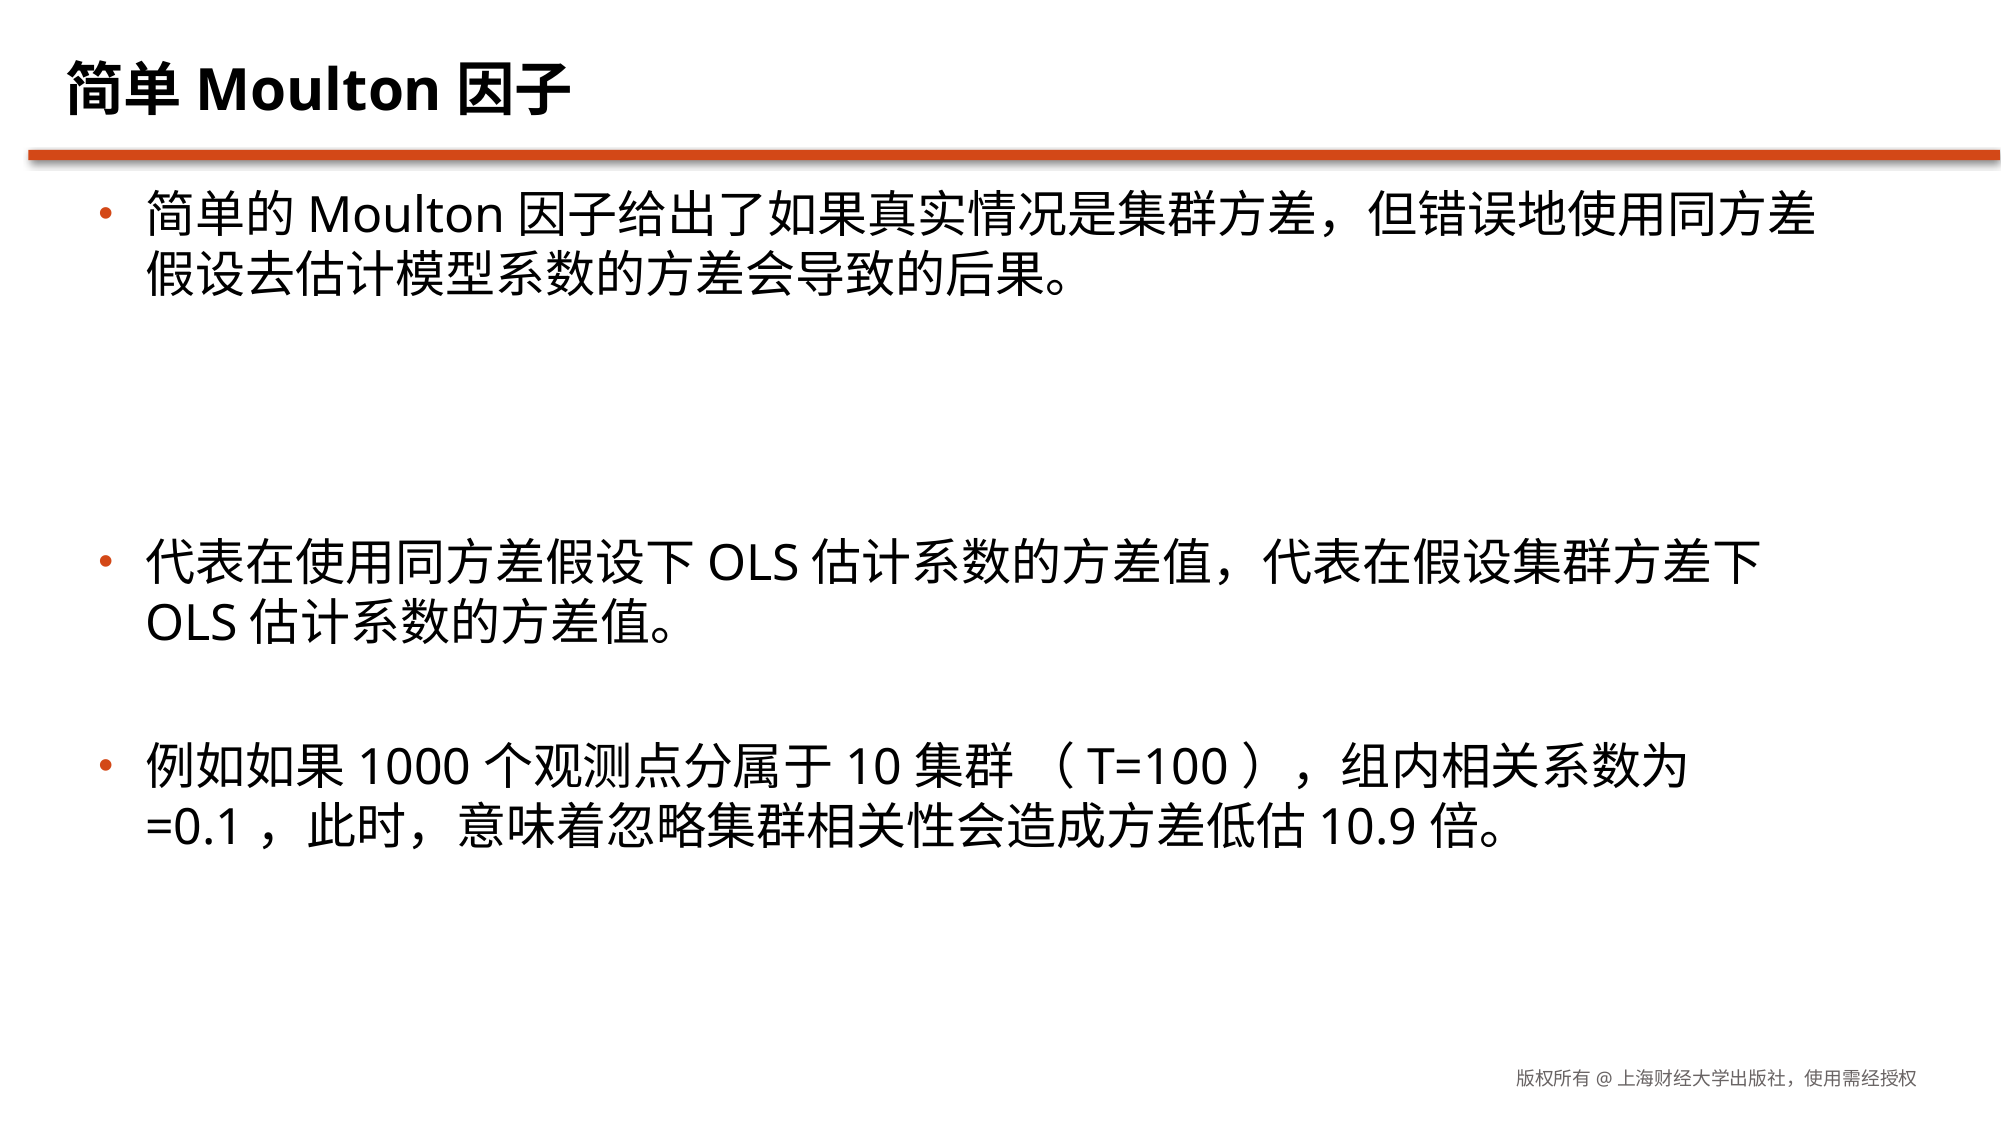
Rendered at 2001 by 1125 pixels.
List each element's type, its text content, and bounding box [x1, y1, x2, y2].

title 简单Moulton因子 [50, 50, 1825, 138]
footer 版权所有@上海财经大学出版社，使用需经授权 [1483, 1046, 1950, 1109]
